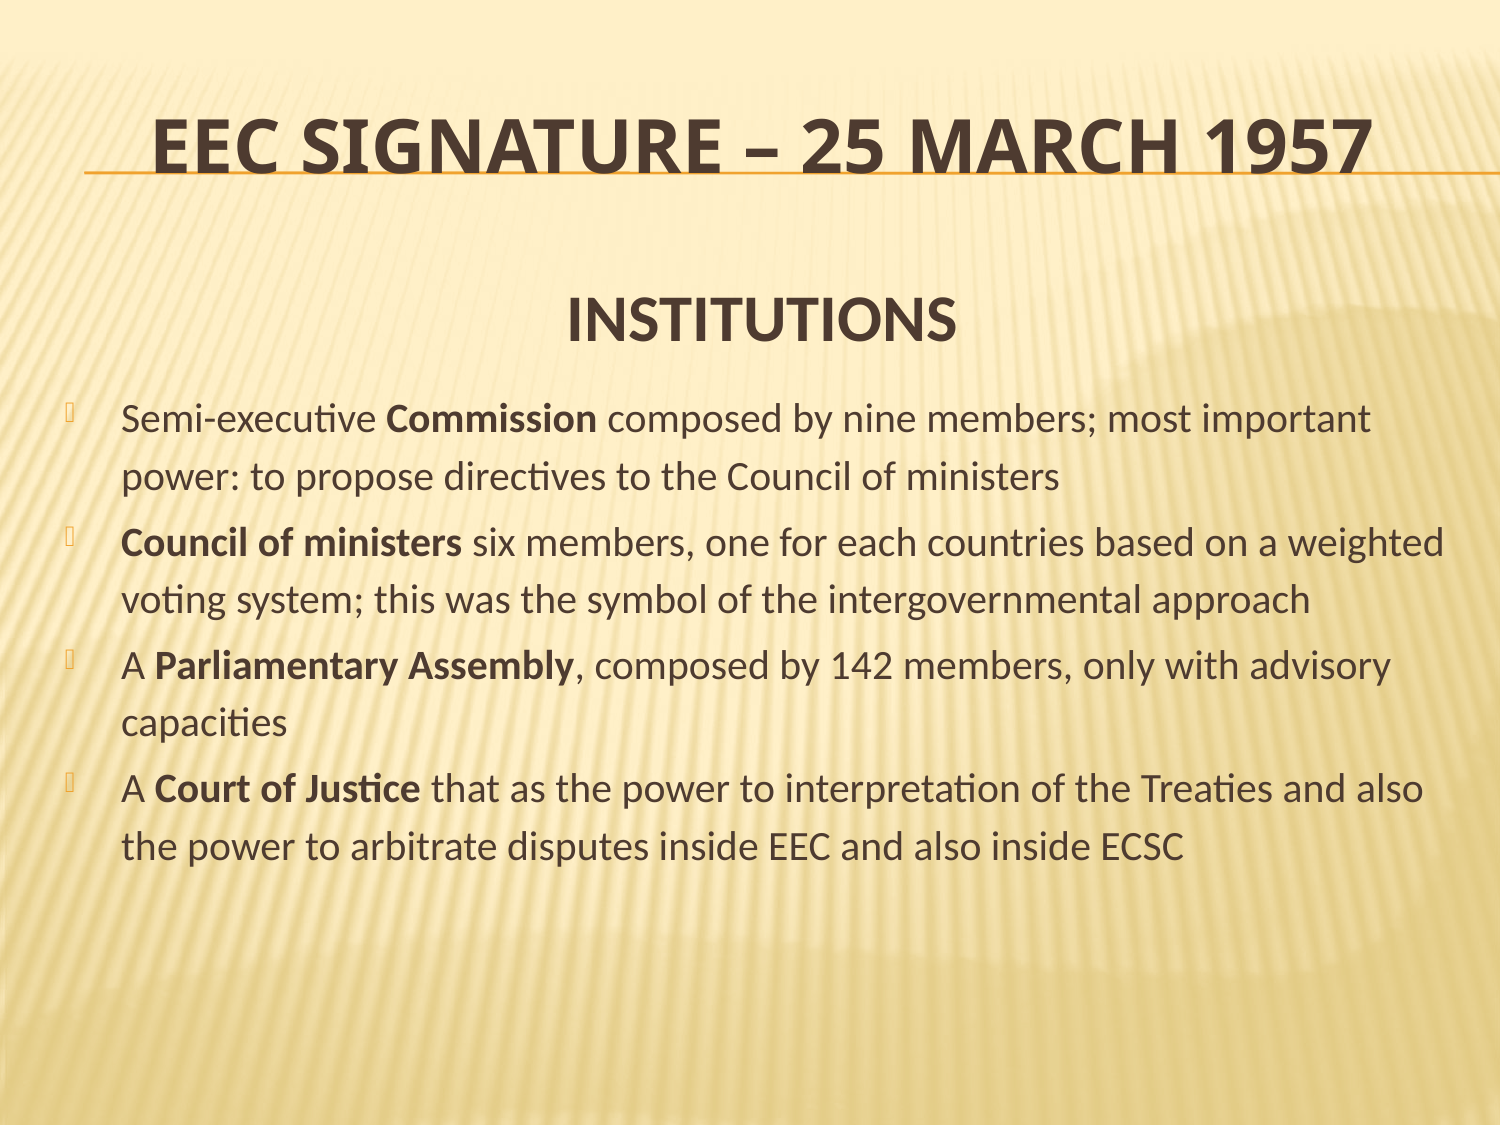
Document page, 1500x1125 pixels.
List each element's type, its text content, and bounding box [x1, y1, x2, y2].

list INSTITUTIONS Semi-executive Commission composed by nine members; most important power: to propose directives to the Council of ministers Council of ministers six members, one for each countries based on a weighted voting system; this was the symbol of the intergovernmental approach A Parliamentary Assembly, composed by 142 members, only with advisory capacities A Court of Justice that as the power to interpretation of the Treaties and also the power to arbitrate disputes inside EEC and also inside ECSC [50, 254, 1475, 998]
title EEC SIGNATURE – 25 MARCH 1957 [50, 75, 1475, 213]
